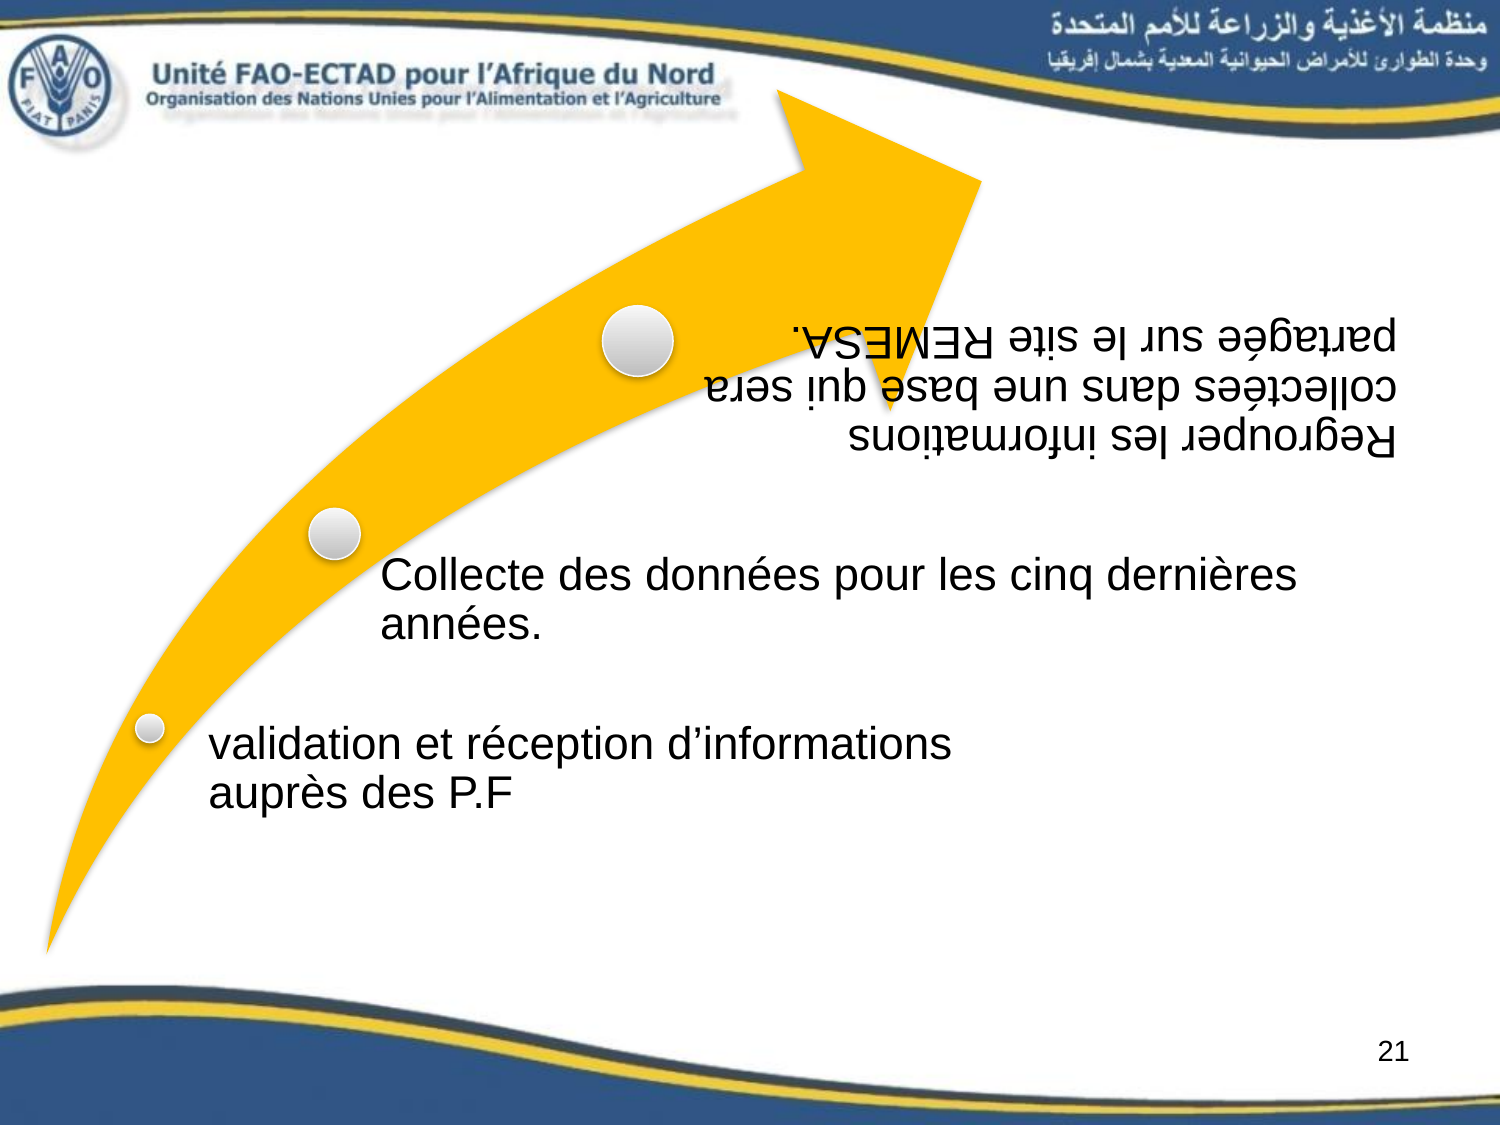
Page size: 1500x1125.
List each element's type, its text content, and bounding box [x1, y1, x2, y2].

picture [0, 0, 1500, 1125]
slide_number 21 [1074, 1024, 1426, 1103]
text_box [0, 245, 1448, 925]
